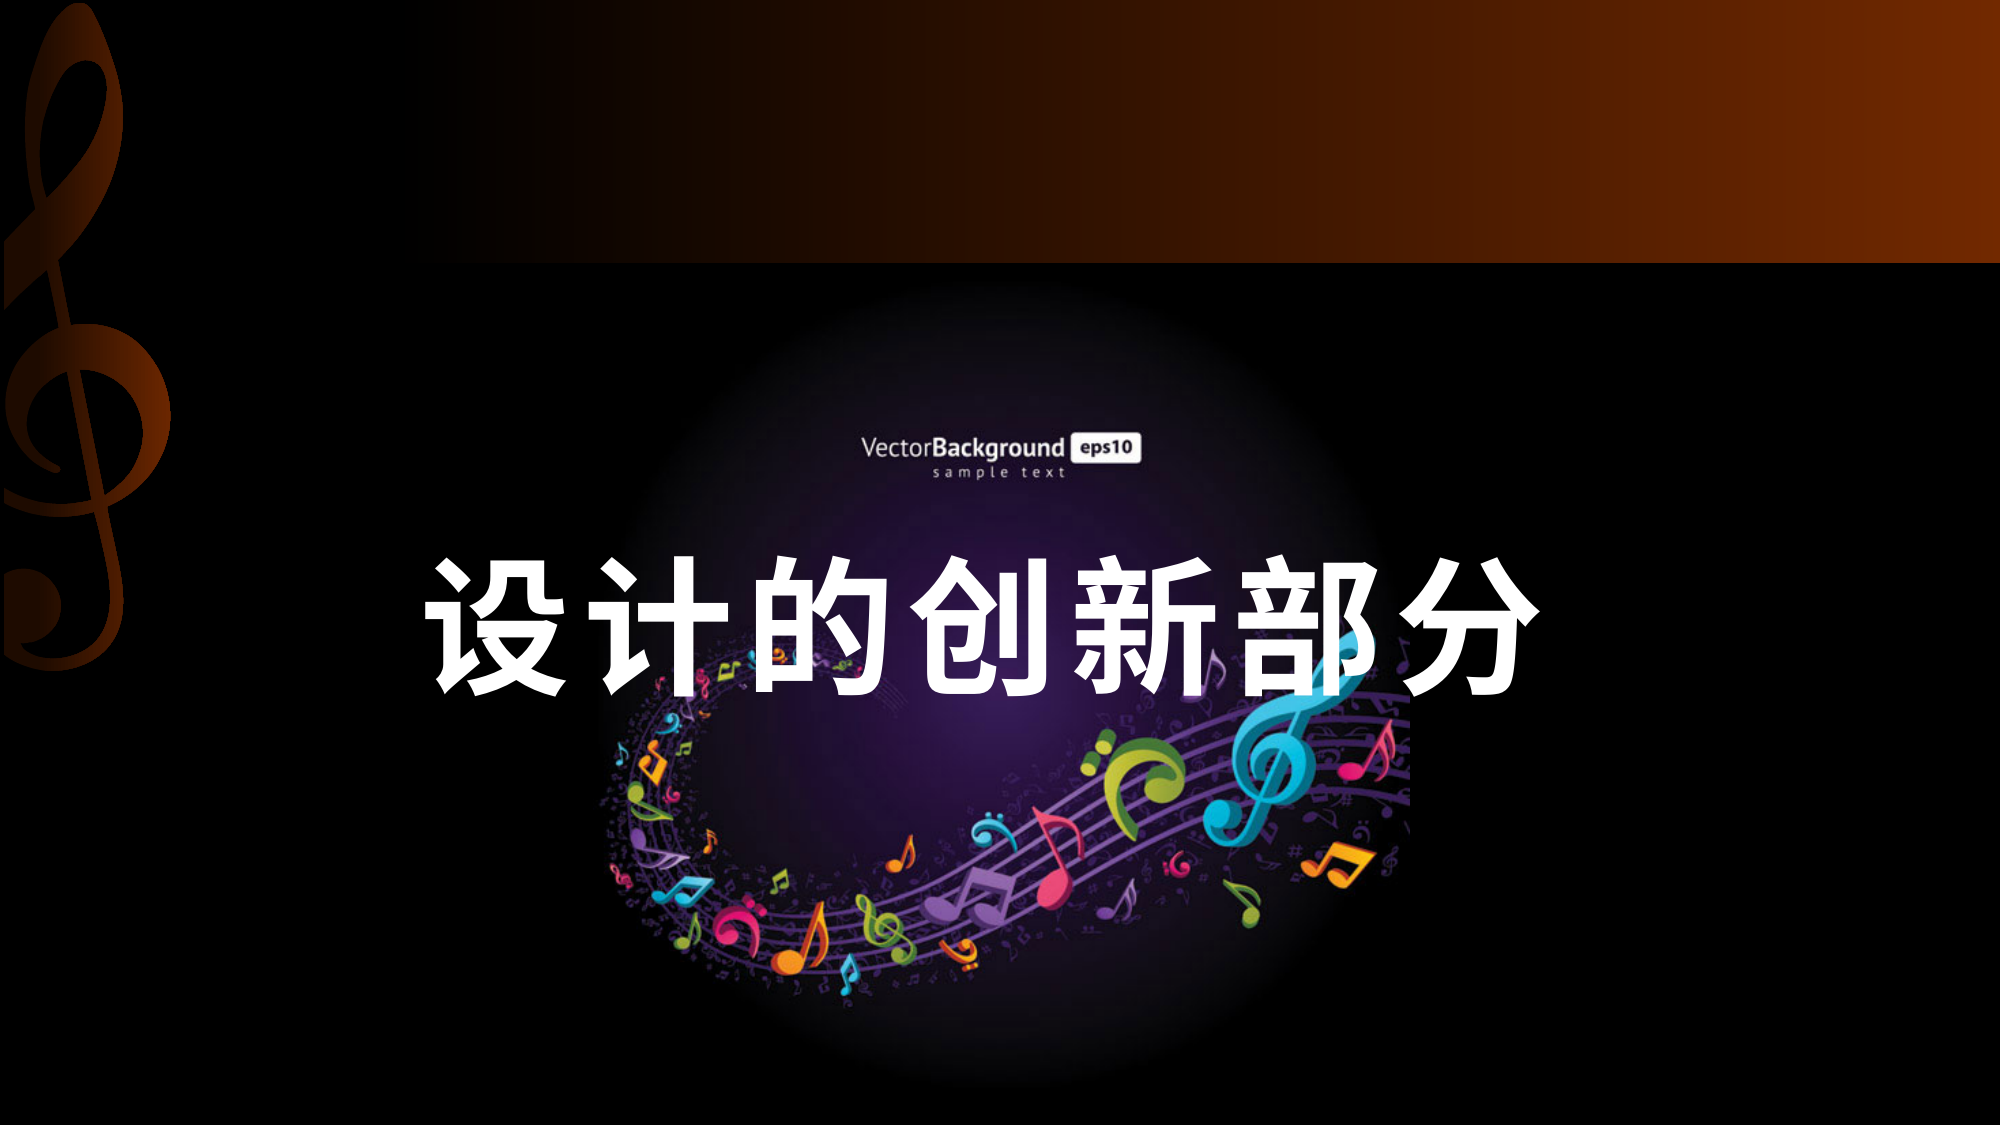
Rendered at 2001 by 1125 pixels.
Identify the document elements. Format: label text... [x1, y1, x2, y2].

title 设计的创新部分 [405, 500, 593, 724]
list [593, 276, 1410, 1093]
title 设计的创新部分 [1410, 500, 1598, 724]
